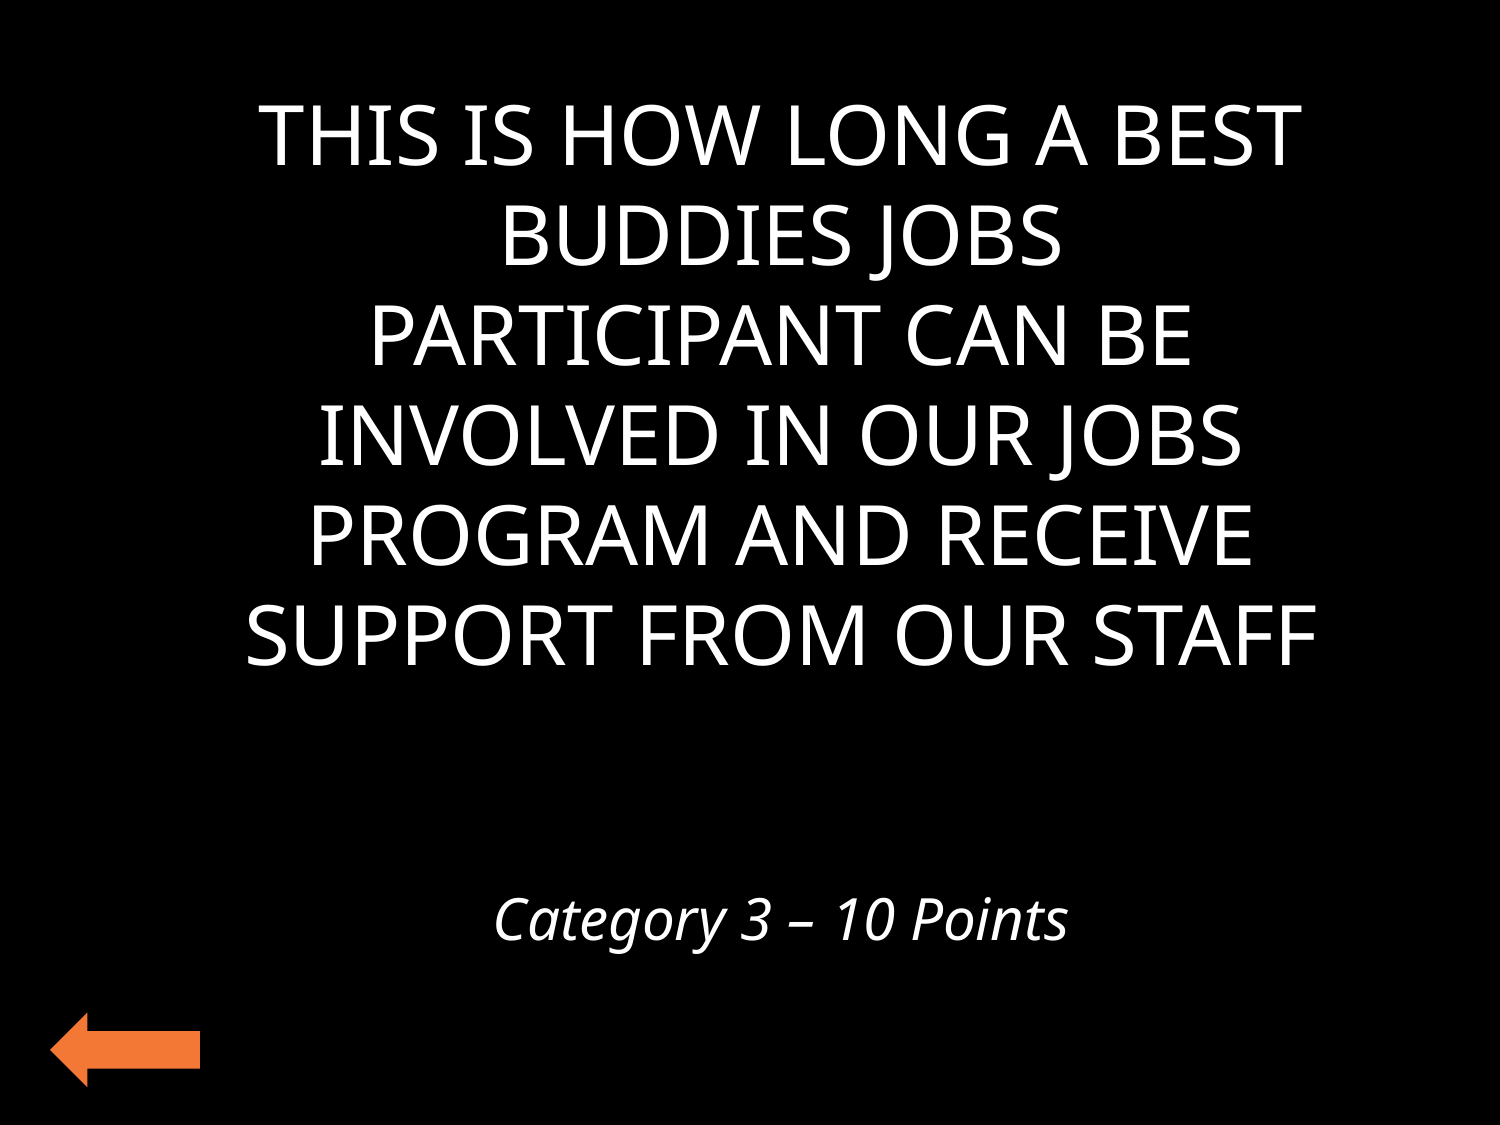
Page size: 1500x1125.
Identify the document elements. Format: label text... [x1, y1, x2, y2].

text_box THIS IS HOW LONG A BEST BUDDIES JOBS PARTICIPANT CAN BE INVOLVED IN OUR JOBS PROGRAM AND RECEIVE SUPPORT FROM OUR STAFF Category 3 – 10 Points [224, 75, 1338, 960]
text_box [49, 1012, 200, 1088]
